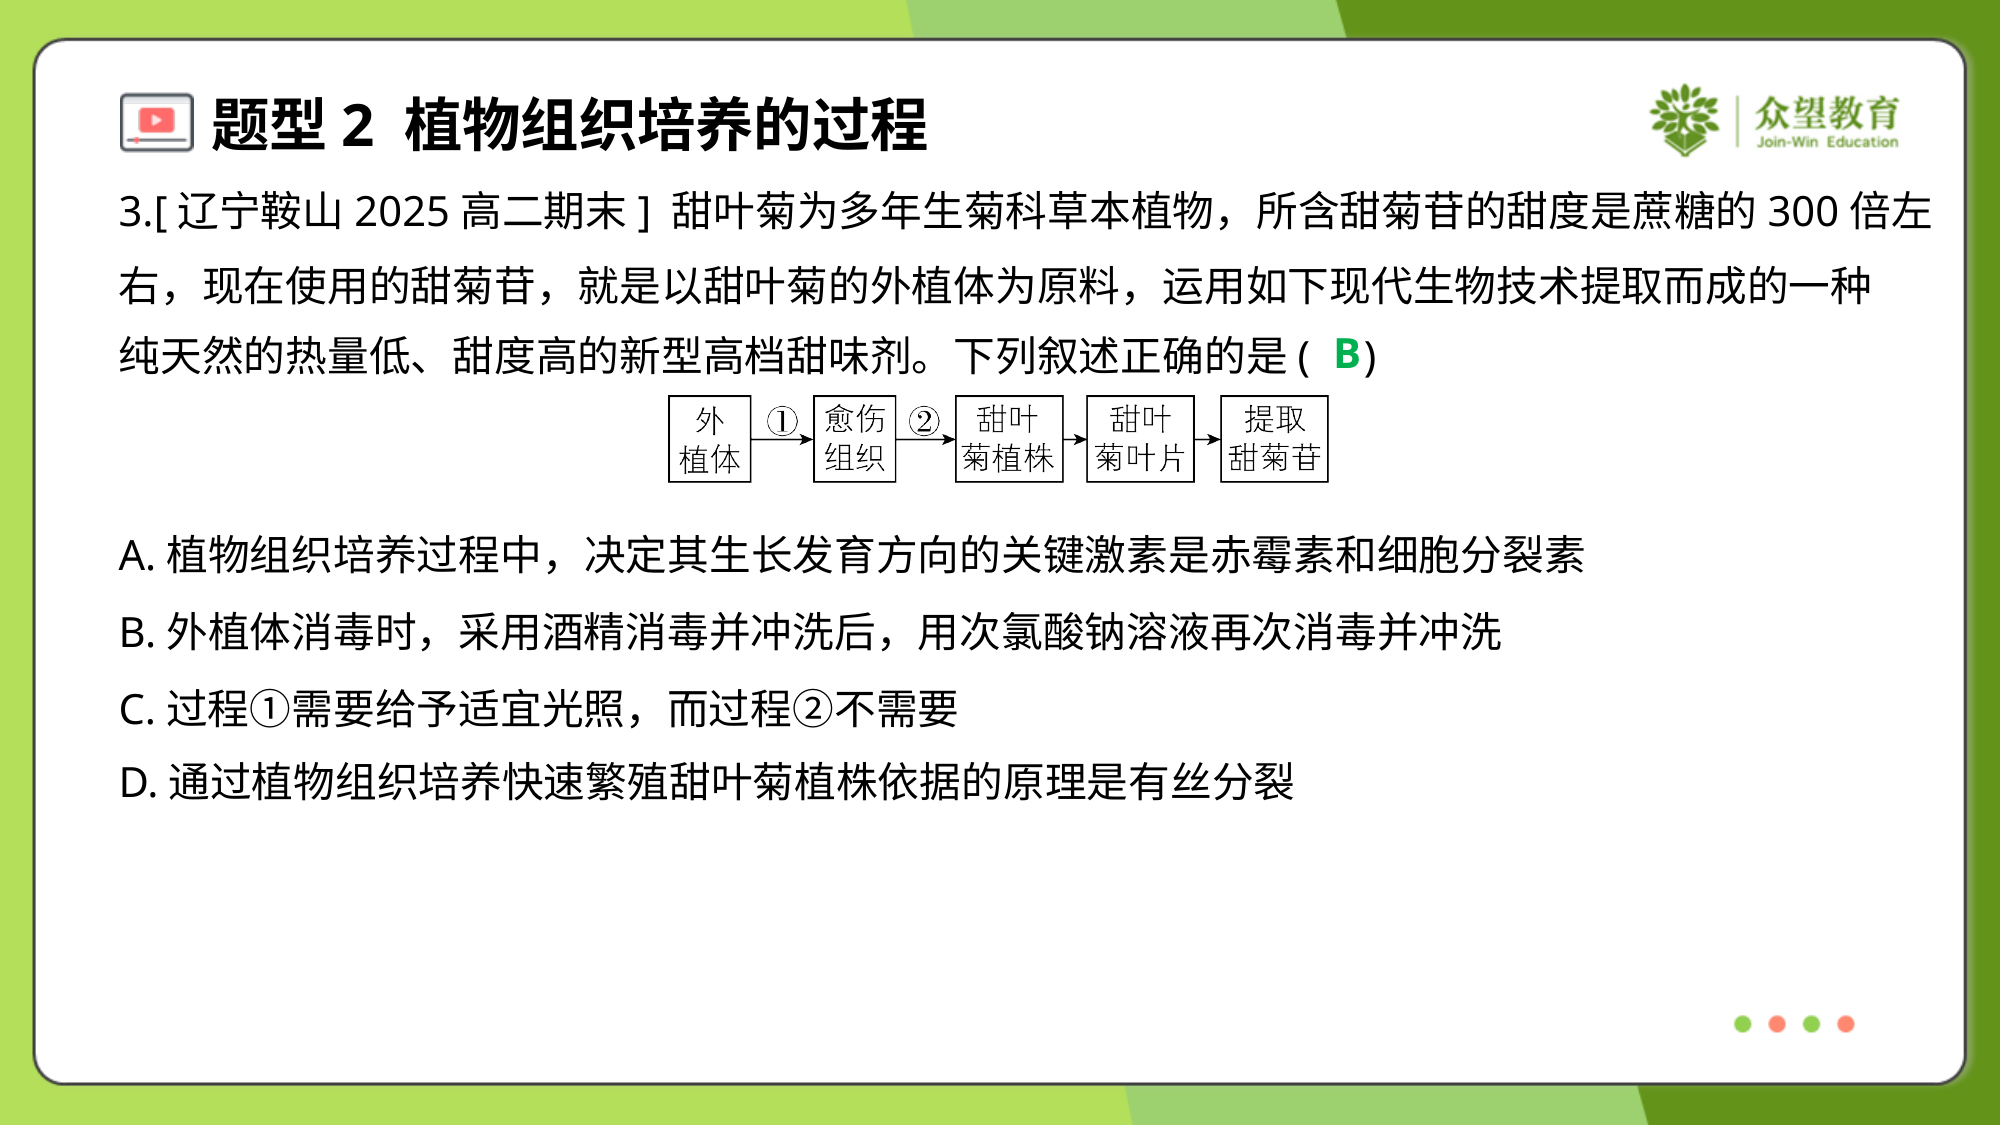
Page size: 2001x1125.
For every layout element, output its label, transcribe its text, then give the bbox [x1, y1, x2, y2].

text_box B [1317, 306, 1377, 371]
text_box 3.[辽宁鞍山2025高二期末] 甜叶菊为多年生菊科草本植物，所含甜菊苷的甜度是蔗糖的300倍左 右，现在使用的甜菊苷，就是以甜叶菊的外植体为原料，运用如下现代生物技术提取而成的一种 纯天然的热量低、甜度高的新型高档甜味剂。下列叙述正确的是( ) [118, 159, 1883, 373]
picture [0, 0, 2000, 1125]
text_box A.植物组织培养过程中，决定其生长发育方向的关键激素是赤霉素和细胞分裂素 B.外植体消毒时，采用酒精消毒并冲洗后，用次氯酸钠溶液再次消毒并冲洗 C.过程①需要给予适宜光照，而过程②不需要 D.通过植物组织培养快速繁殖甜叶菊植株依据的原理是有丝分裂 [118, 503, 1883, 799]
